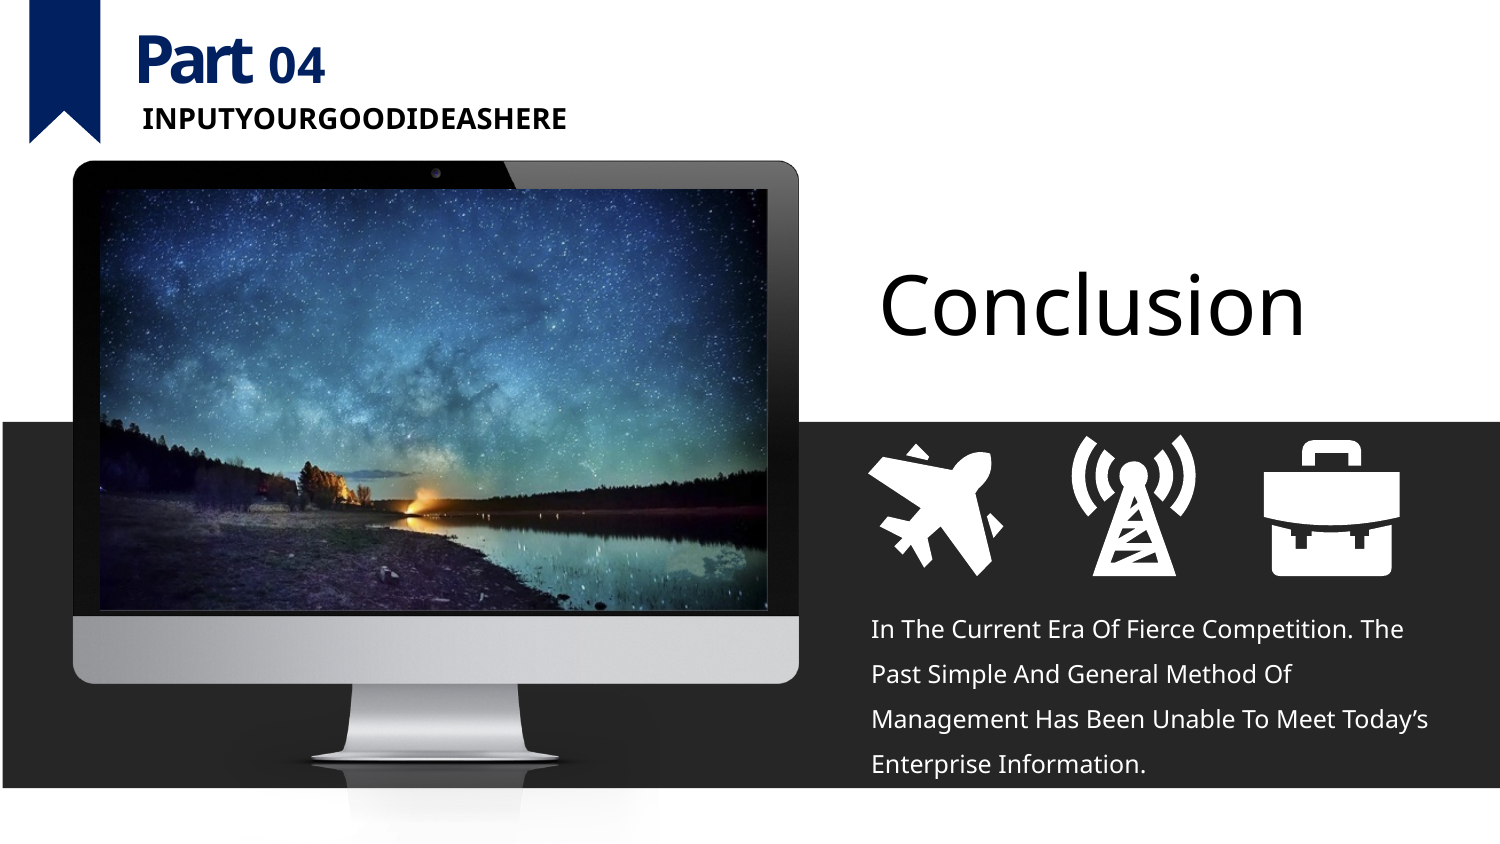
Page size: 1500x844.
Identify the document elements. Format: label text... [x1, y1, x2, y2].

text_box Conclusion [863, 244, 1324, 360]
text_box [905, 443, 930, 461]
text_box [1271, 524, 1392, 577]
text_box [1092, 461, 1177, 577]
text_box [1263, 472, 1400, 526]
text_box [1302, 440, 1362, 466]
text_box [0, 420, 48, 790]
text_box In The Current Era Of Fierce Competition. The Past Simple And General Method Of Management Has Been Unable To Meet Today’s Enterprise Information. [856, 591, 1453, 786]
text_box [868, 452, 992, 577]
text_box [1153, 449, 1174, 502]
text_box [1071, 436, 1098, 517]
text_box Part 04 [118, 9, 341, 104]
text_box [986, 513, 1004, 538]
text_box [27, 0, 103, 146]
text_box INPUTYOURGOODIDEASHERE [127, 93, 583, 142]
text_box [1095, 449, 1115, 502]
picture [53, 143, 818, 844]
text_box [1170, 434, 1196, 517]
text_box [822, 420, 1500, 790]
